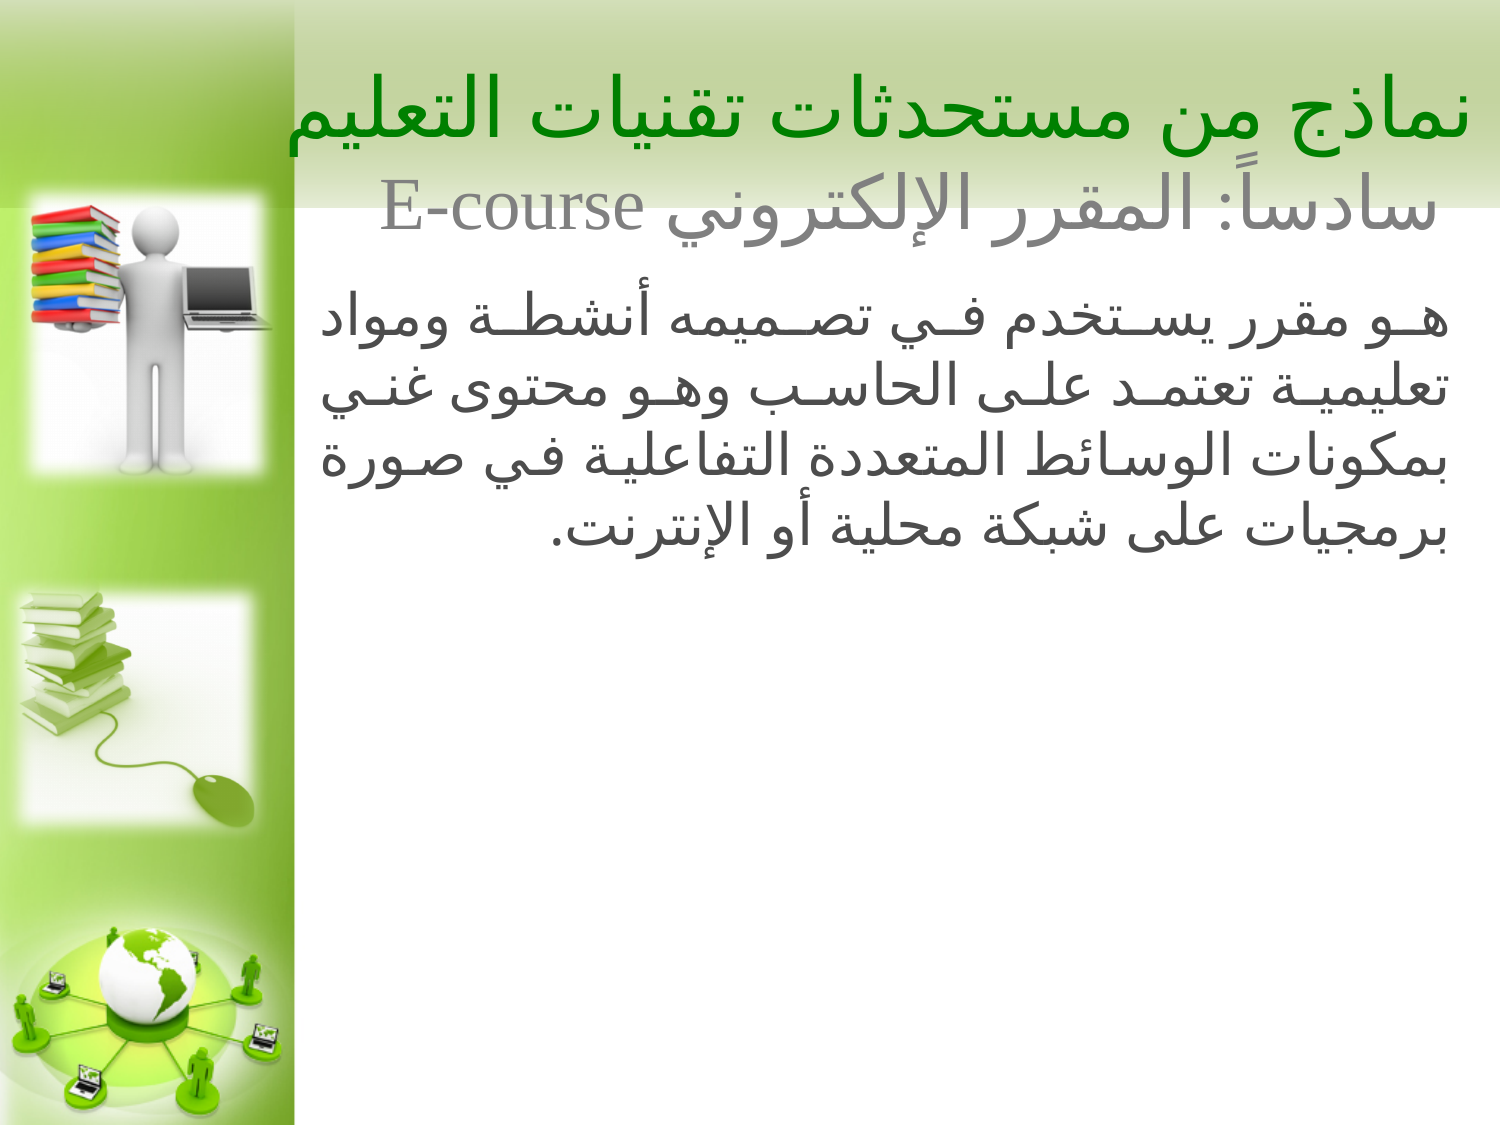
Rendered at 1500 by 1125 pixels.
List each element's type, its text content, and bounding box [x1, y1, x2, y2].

picture [0, 175, 1500, 1125]
text_box [0, 0, 1500, 208]
text_box سادساً: المقرر الإلكتروني E-course [360, 147, 1460, 252]
text_box نماذج من مستحدثات تقنيات التعليم [265, 45, 1495, 163]
text_box هو مقرر يستخدم في تصميمه أنشطة ومواد تعليمية تعتمد على الحاسب وهو محتوى غني بمكونات الوسائط المتعددة التفاعلية في صورة برمجيات على شبكة محلية أو الإنترنت. [304, 269, 1466, 970]
